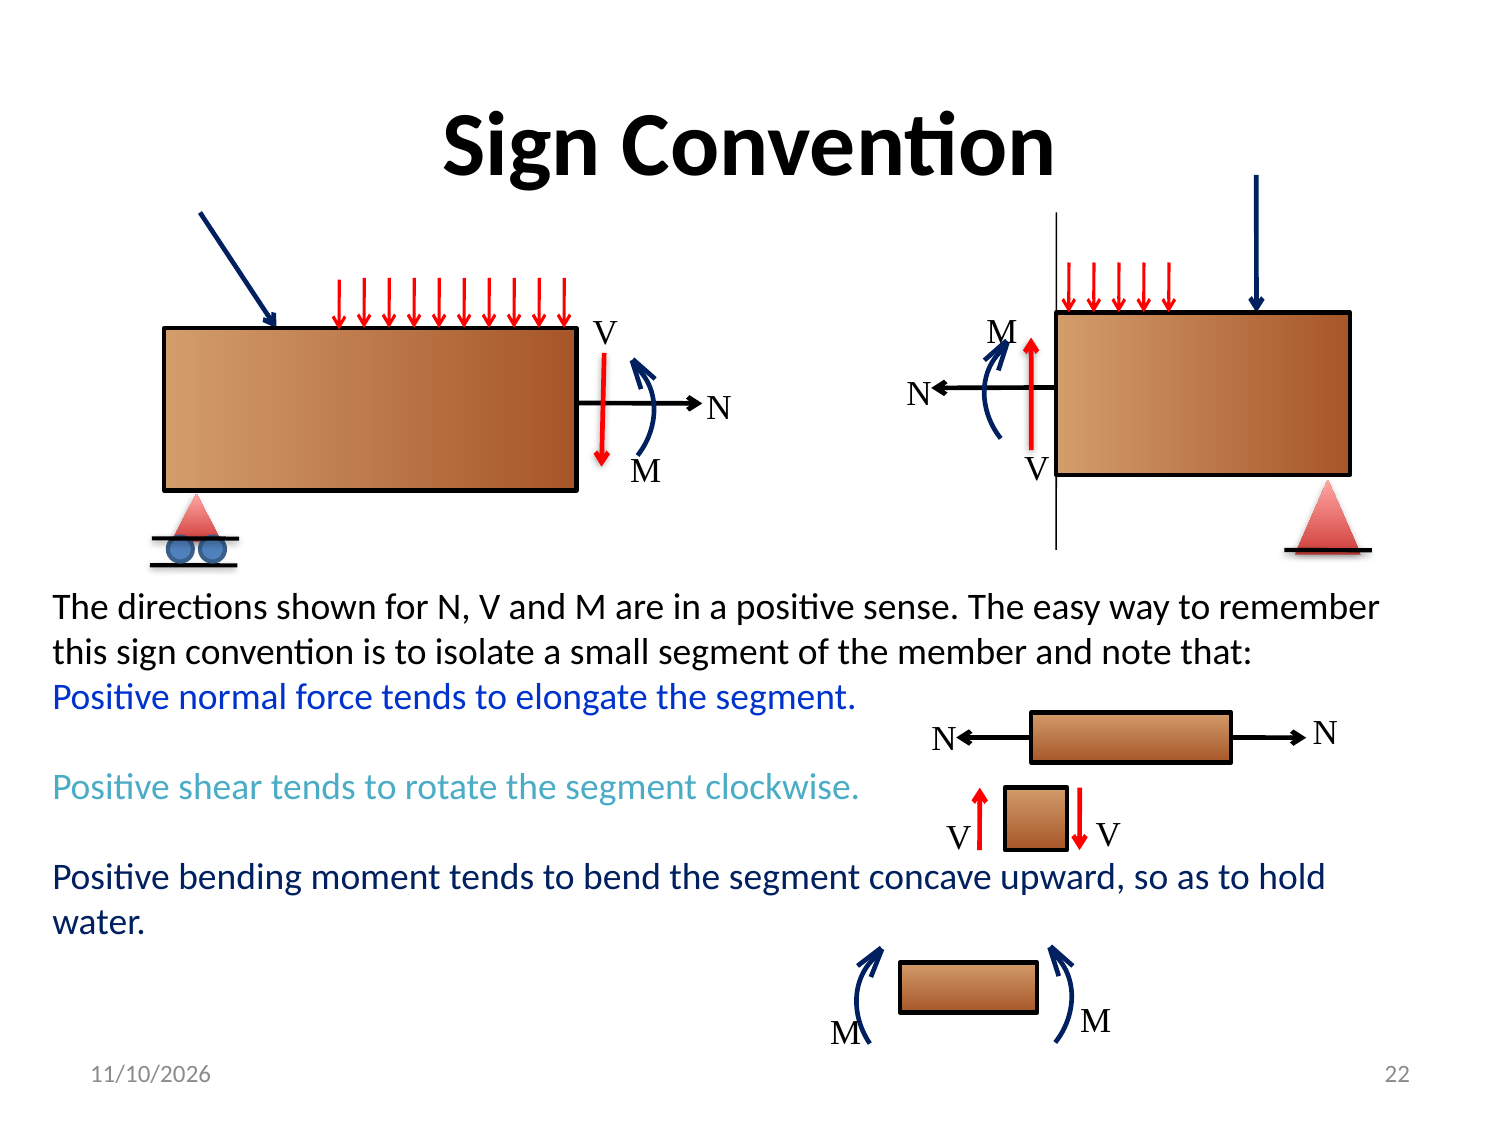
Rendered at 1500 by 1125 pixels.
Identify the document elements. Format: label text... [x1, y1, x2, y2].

title Sign Convention [75, 45, 1425, 233]
slide_number 22 [1074, 1042, 1425, 1103]
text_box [899, 174, 1372, 555]
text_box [924, 712, 1345, 763]
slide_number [75, 1042, 425, 1103]
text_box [940, 787, 1129, 859]
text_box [149, 212, 739, 566]
text_box The directions shown for N, V and M are in a positive sense. The easy way to remember this sign convention is to isolate a small segment of the member and note that: Positive normal force tends to elongate the segment. Positive shear tends to rotate the segment clockwise. Positive bending moment tends to bend the segment concave upward, so as to hold water. [37, 574, 1438, 995]
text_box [824, 937, 1119, 1080]
